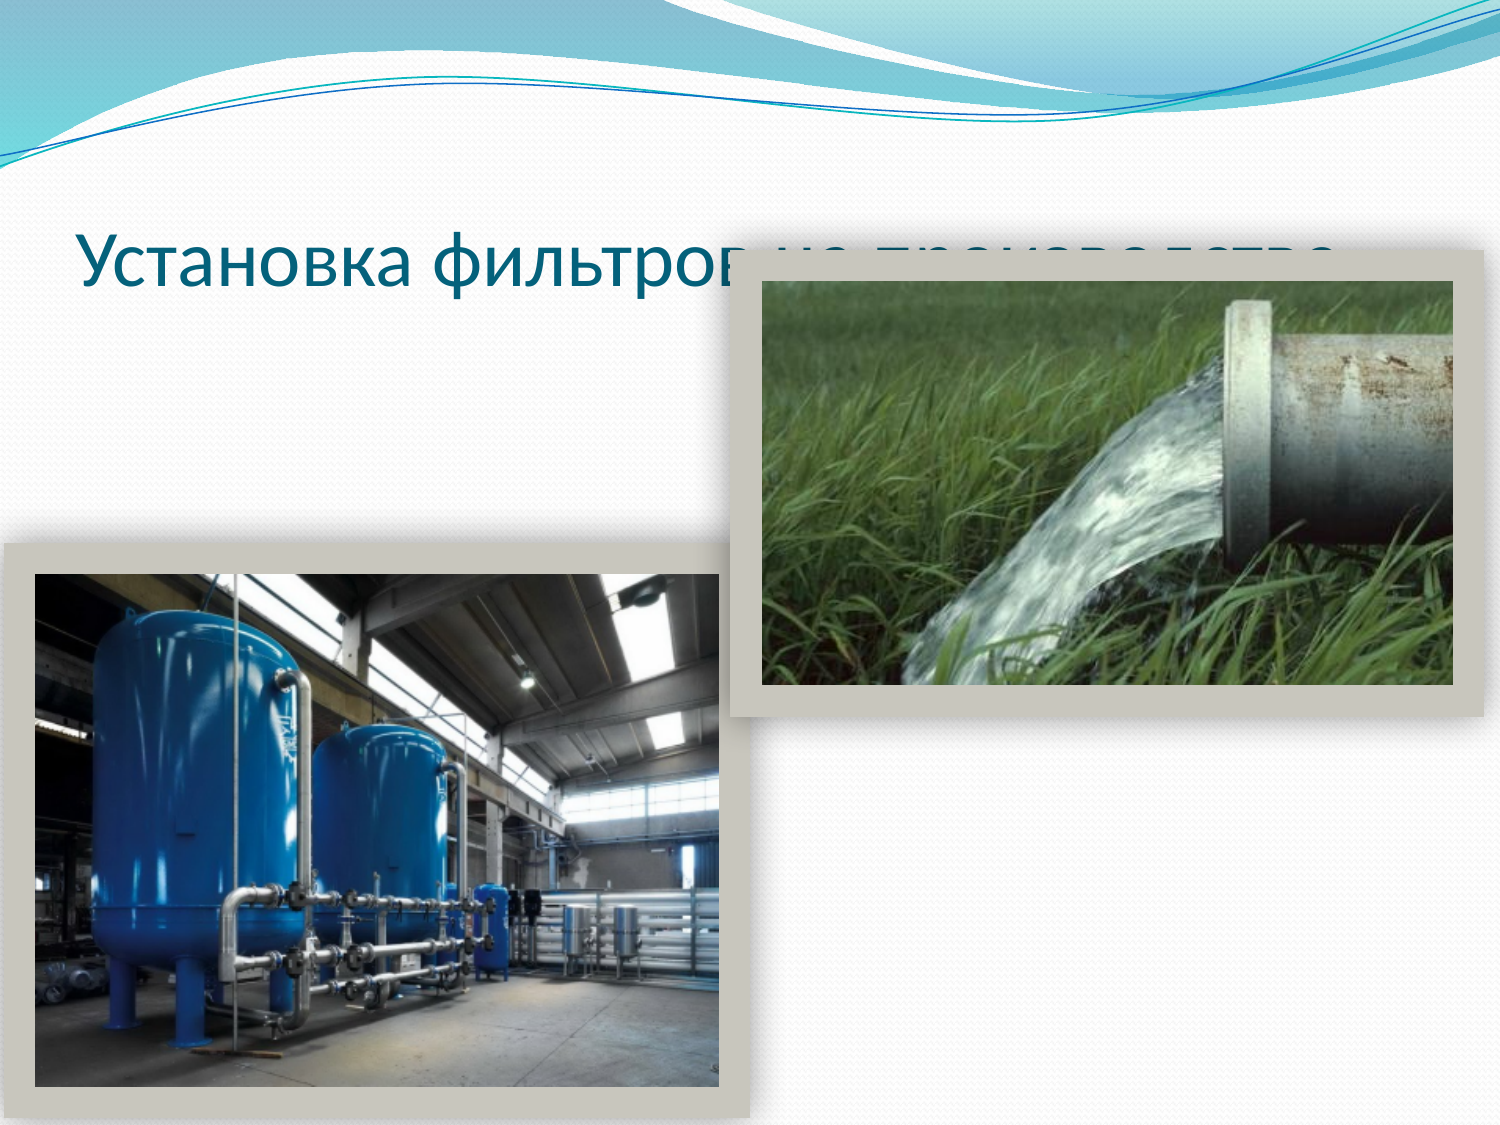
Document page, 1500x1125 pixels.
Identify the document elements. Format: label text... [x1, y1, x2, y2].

picture [761, 280, 1454, 686]
title Установка фильтров на производстве. [75, 115, 1425, 303]
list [34, 573, 719, 1088]
